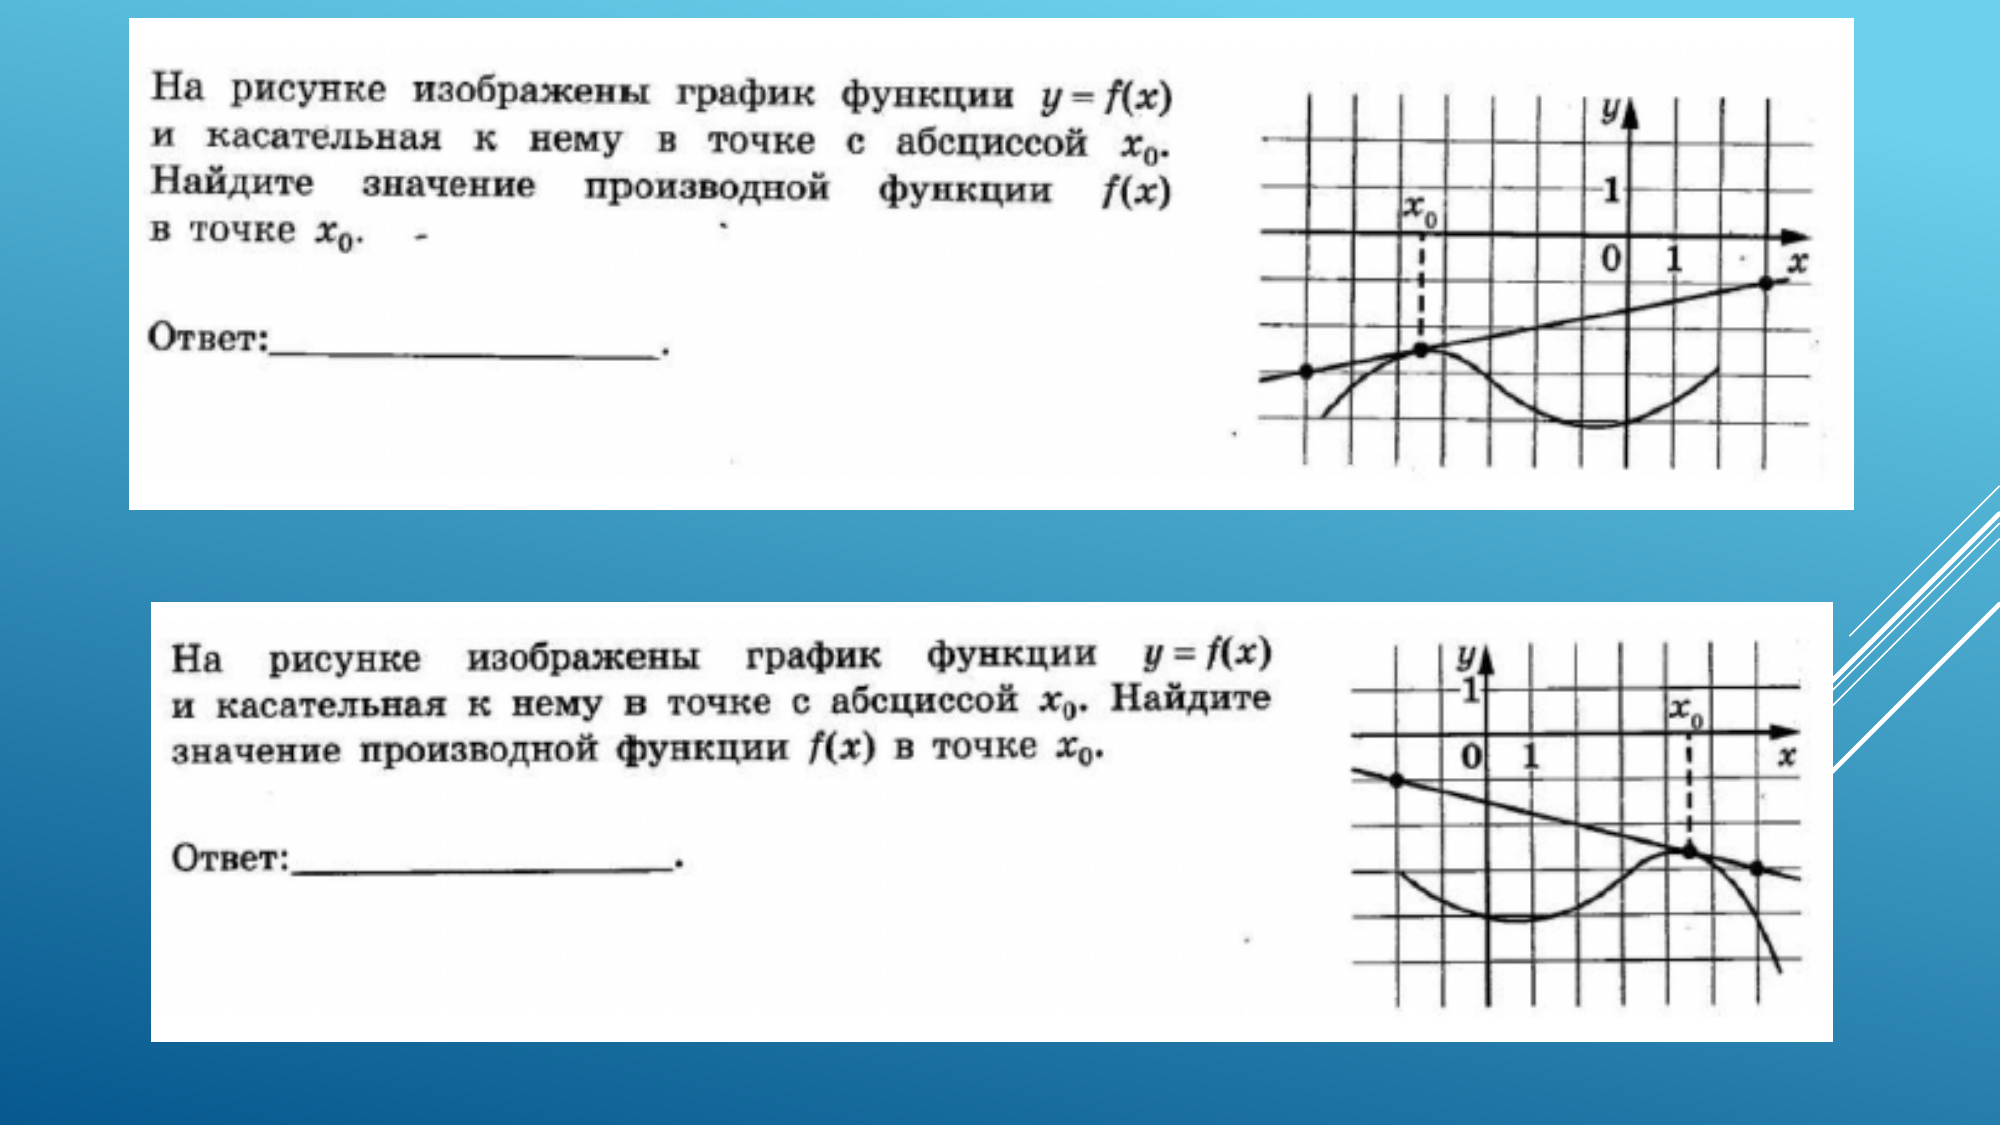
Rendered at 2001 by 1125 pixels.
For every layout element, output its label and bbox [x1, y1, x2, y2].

picture [151, 602, 1833, 1043]
picture [129, 18, 1855, 510]
